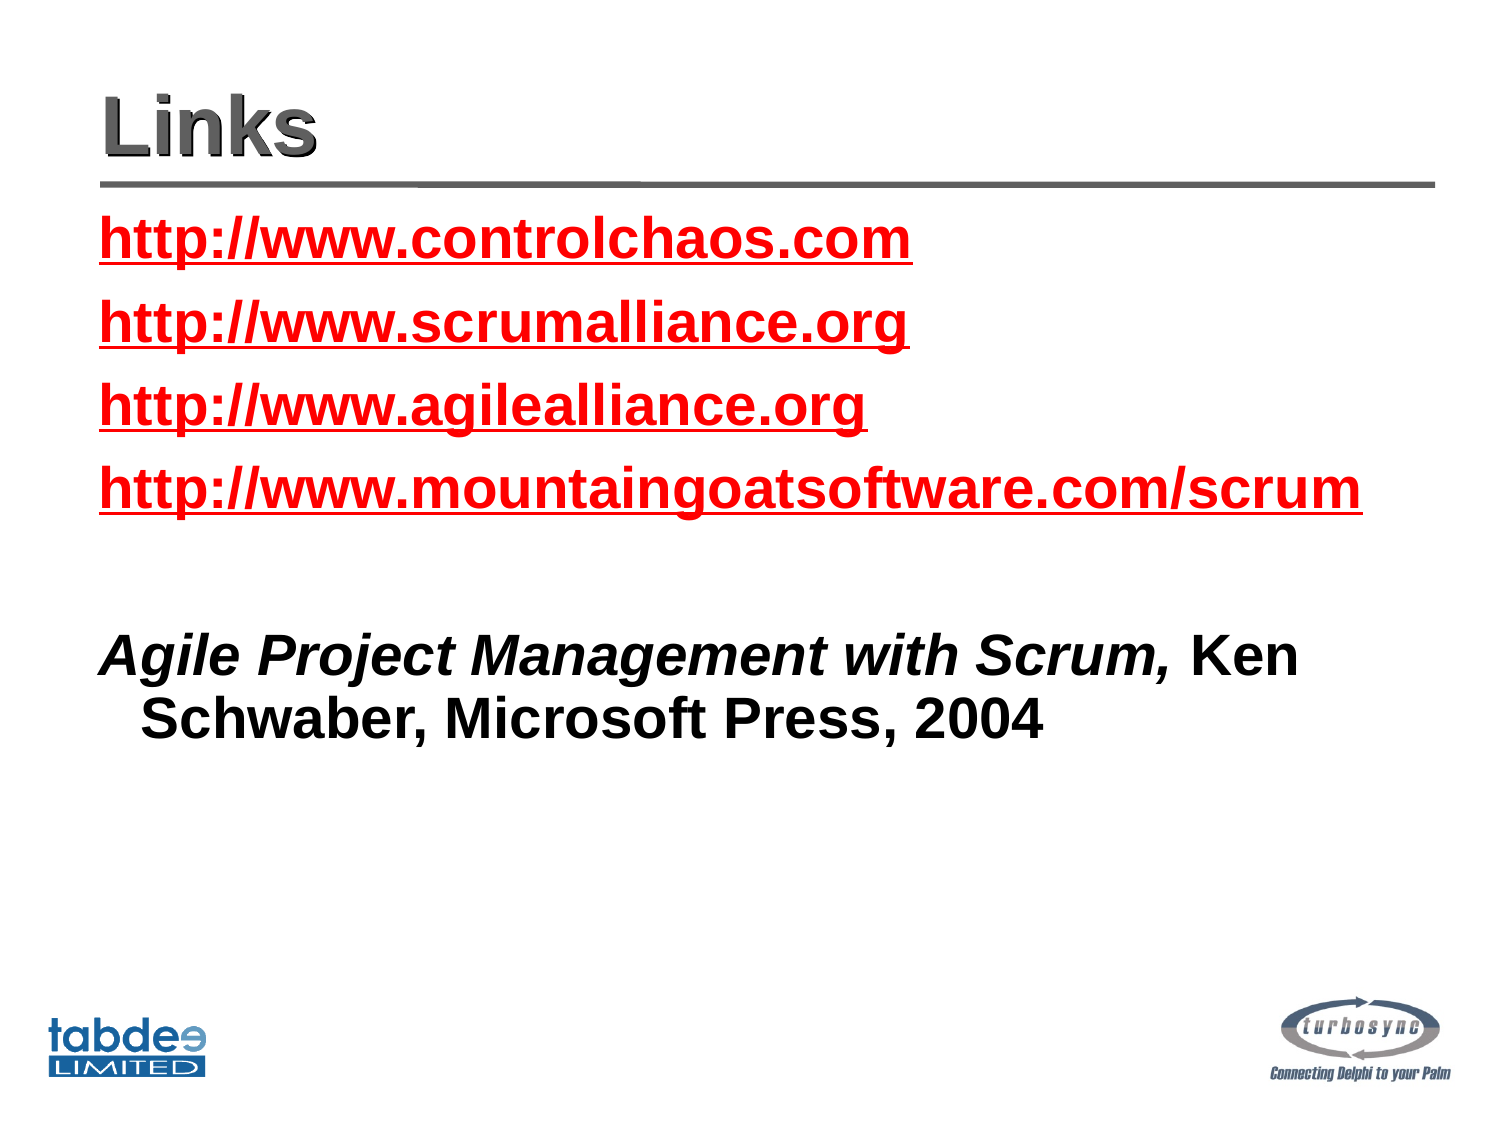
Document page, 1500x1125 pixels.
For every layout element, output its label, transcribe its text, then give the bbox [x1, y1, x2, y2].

title Links [100, 85, 1437, 173]
picture [29, 999, 230, 1092]
picture [1257, 987, 1459, 1094]
list http://www.controlchaos.com http://www.scrumalliance.org http://www.agilealliance.org http://www.mountaingoatsoftware.com/scrum Agile Project Management with Scrum, Ken Schwaber, Microsoft Press, 2004 [97, 208, 1435, 779]
